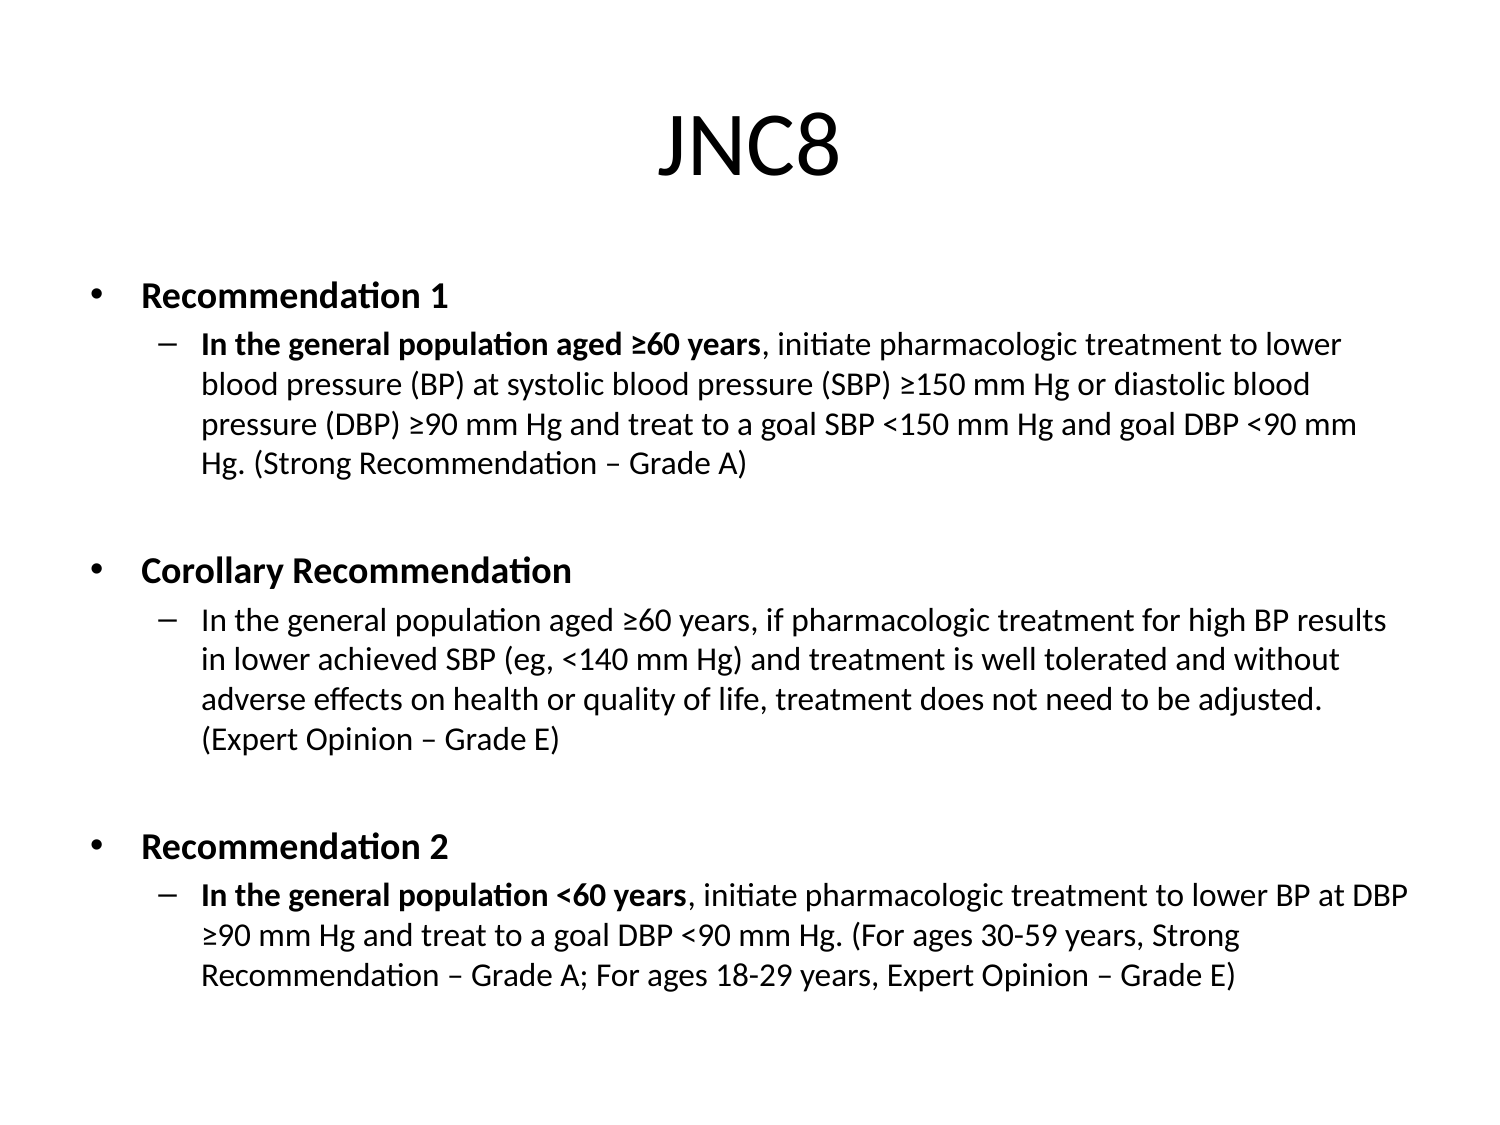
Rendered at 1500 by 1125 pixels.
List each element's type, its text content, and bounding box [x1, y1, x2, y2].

title JNC8 [75, 45, 1425, 233]
list Recommendation 1 In the general population aged ≥60 years, initiate pharmacologic treatment to lower blood pressure (BP) at systolic blood pressure (SBP) ≥150 mm Hg or diastolic blood pressure (DBP) ≥90 mm Hg and treat to a goal SBP <150 mm Hg and goal DBP <90 mm Hg. (Strong Recommendation – Grade A) Corollary Recommendation In the general population aged ≥60 years, if pharmacologic treatment for high BP results in lower achieved SBP (eg, <140 mm Hg) and treatment is well tolerated and without adverse effects on health or quality of life, treatment does not need to be adjusted. (Expert Opinion – Grade E) Recommendation 2 In the general population <60 years, initiate pharmacologic treatment to lower BP at DBP ≥90 mm Hg and treat to a goal DBP <90 mm Hg. (For ages 30-59 years, Strong Recommendation – Grade A; For ages 18-29 years, Expert Opinion – Grade E) [75, 262, 1425, 1005]
